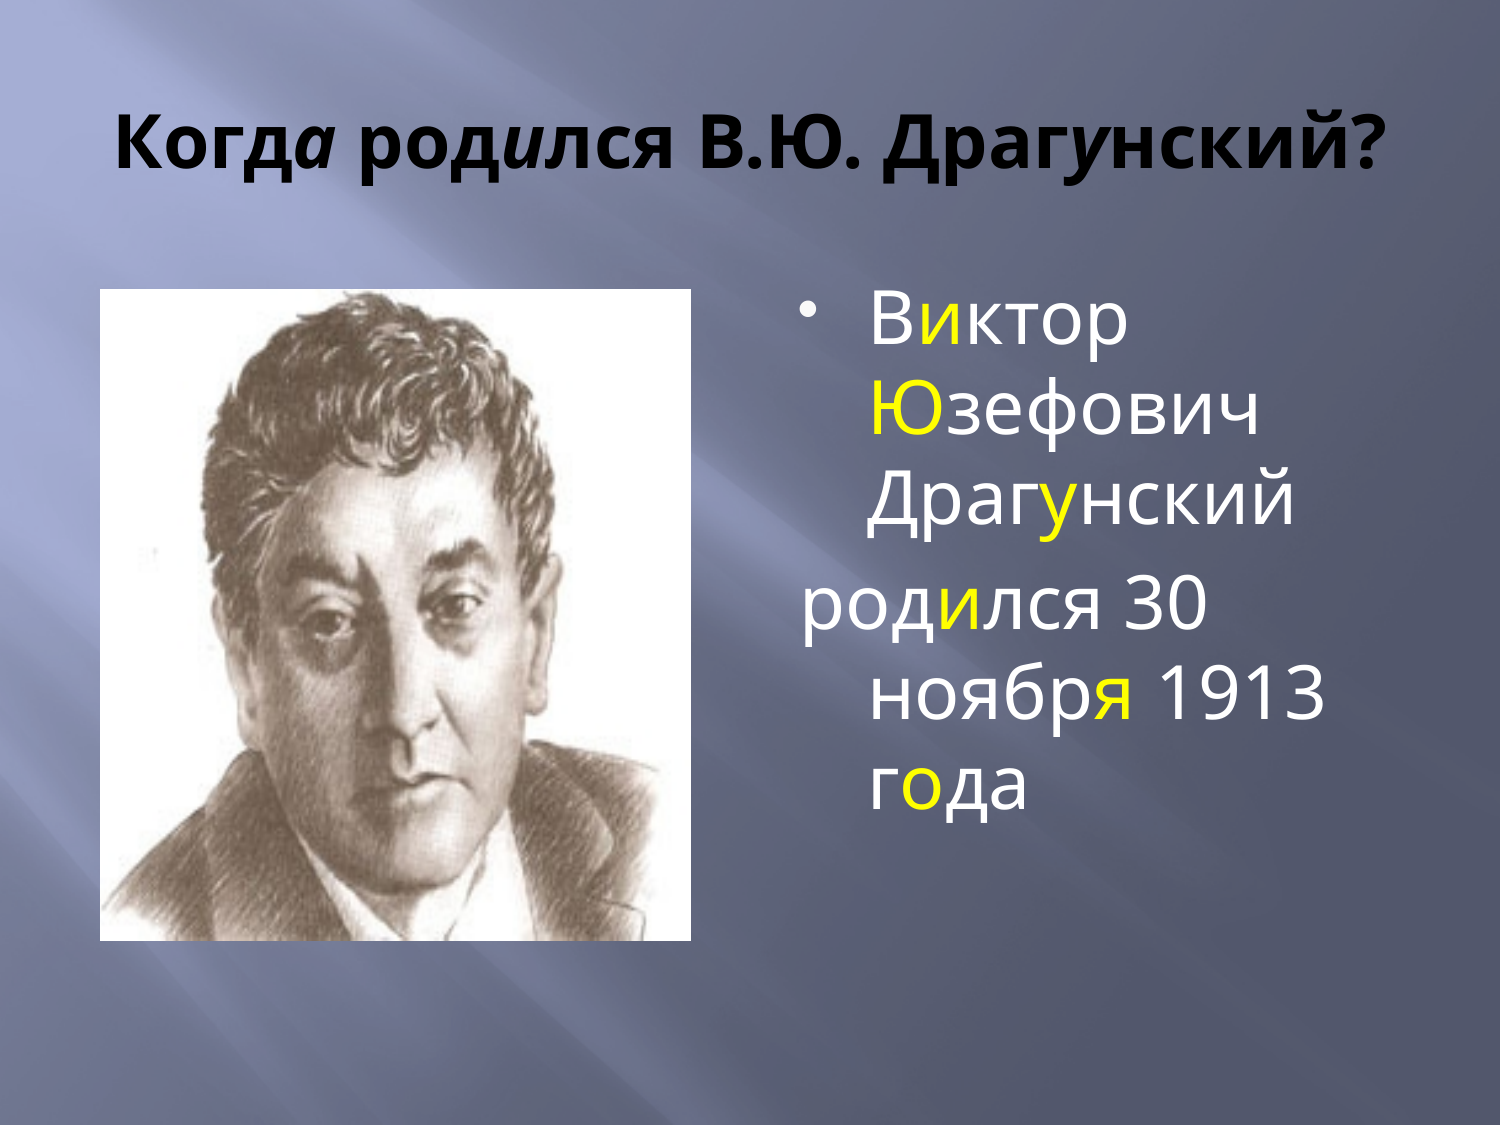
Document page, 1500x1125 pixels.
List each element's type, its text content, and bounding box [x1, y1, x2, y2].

title Когда родился В.Ю. Драгунский? [75, 45, 1425, 233]
list [75, 262, 738, 1005]
picture [100, 289, 692, 941]
list Виктор Юзефович Драгунский родился 30 ноября 1913 года [762, 262, 1425, 1005]
